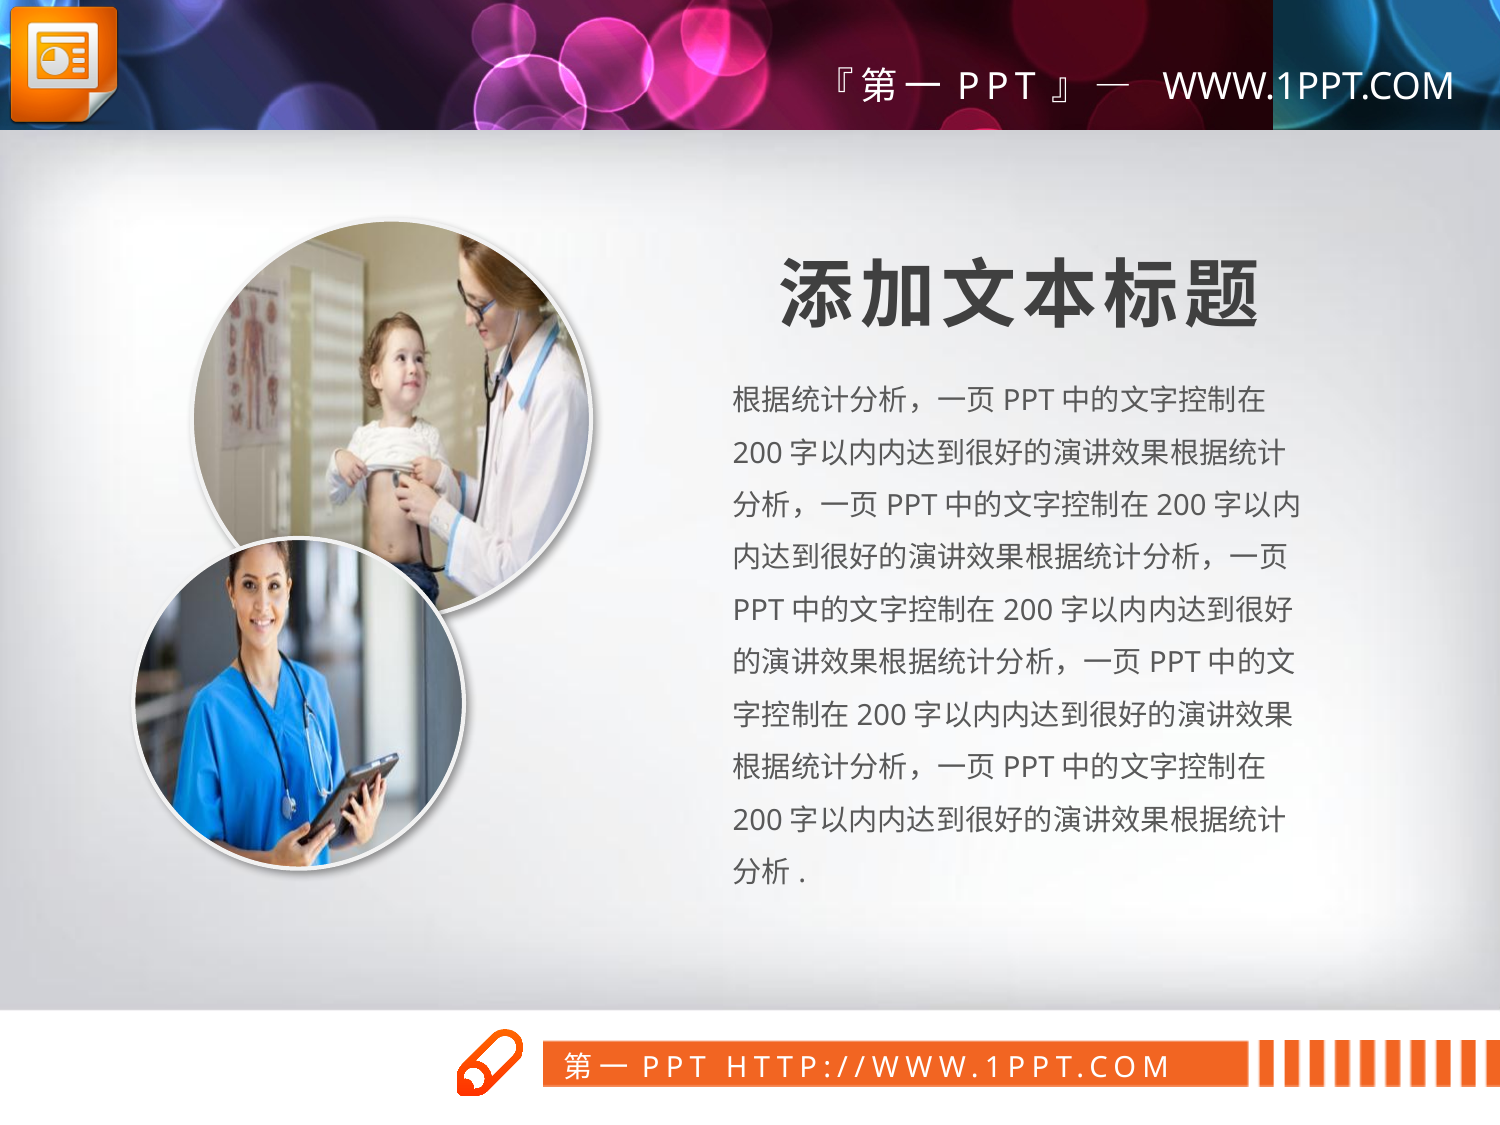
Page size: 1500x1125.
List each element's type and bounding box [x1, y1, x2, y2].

text_box [711, 238, 1328, 870]
text_box [191, 219, 591, 612]
picture [543, 1040, 1500, 1087]
picture [0, 0, 1500, 1012]
text_box [133, 537, 464, 869]
